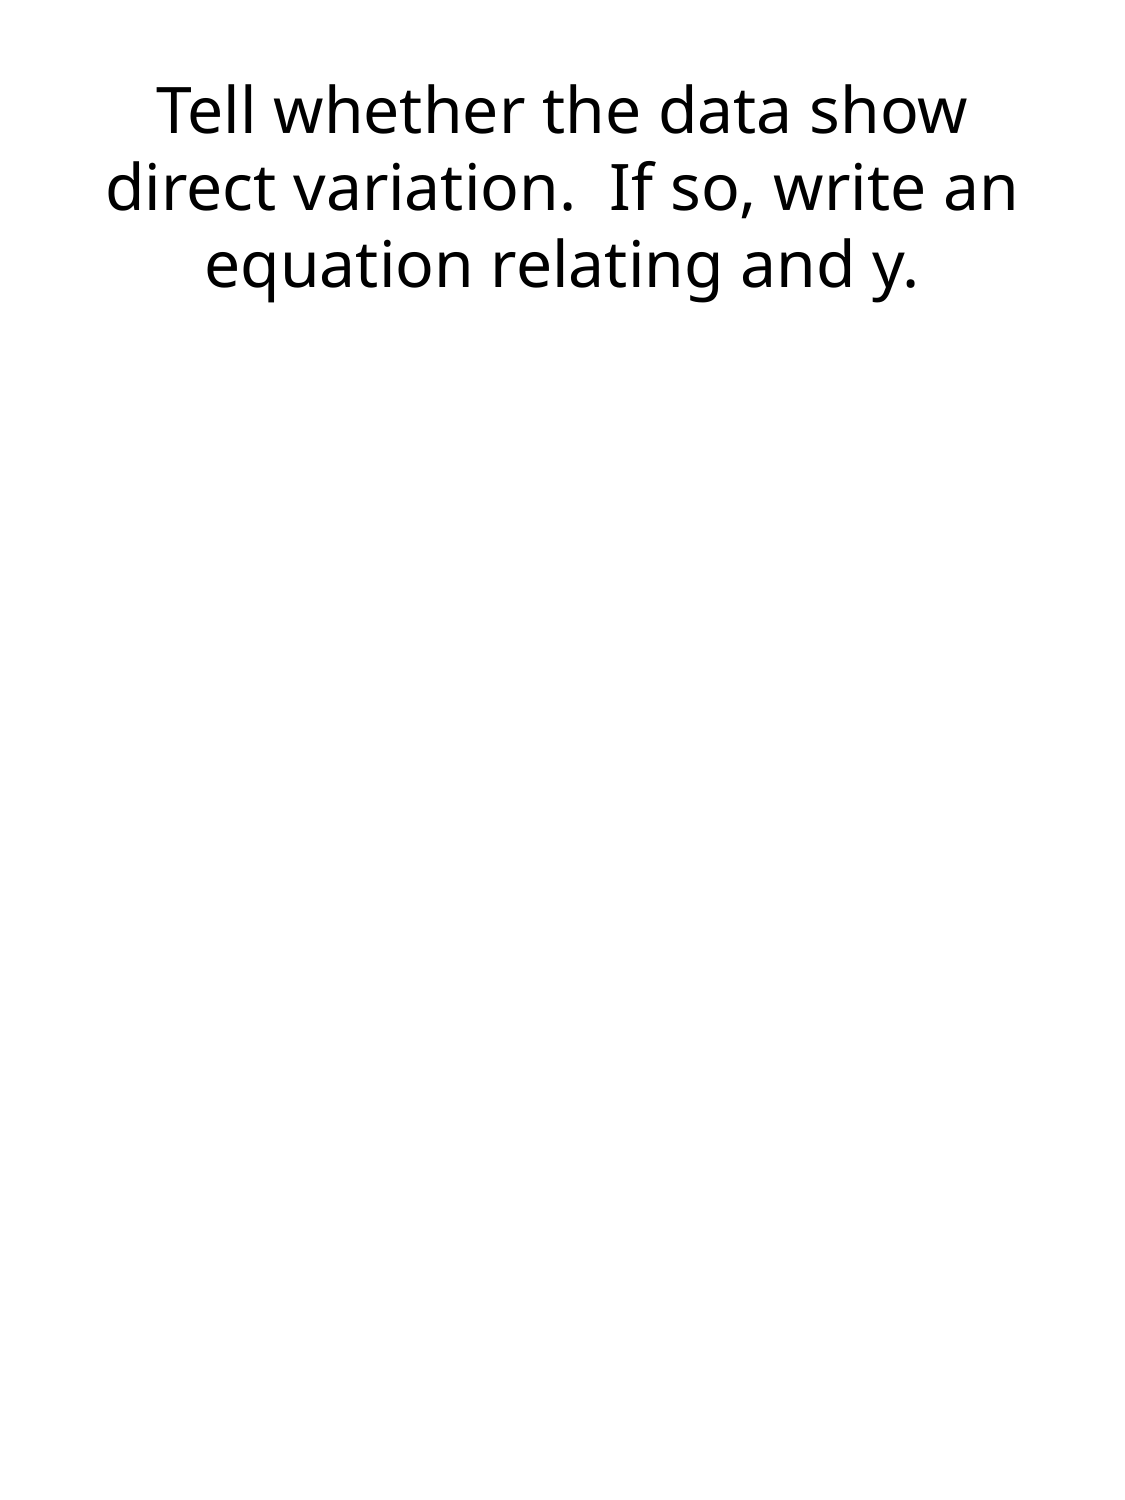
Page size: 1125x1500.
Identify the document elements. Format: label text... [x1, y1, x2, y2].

title Tell whether the data show direct variation. If so, write an equation relating and y. [56, 60, 1069, 310]
